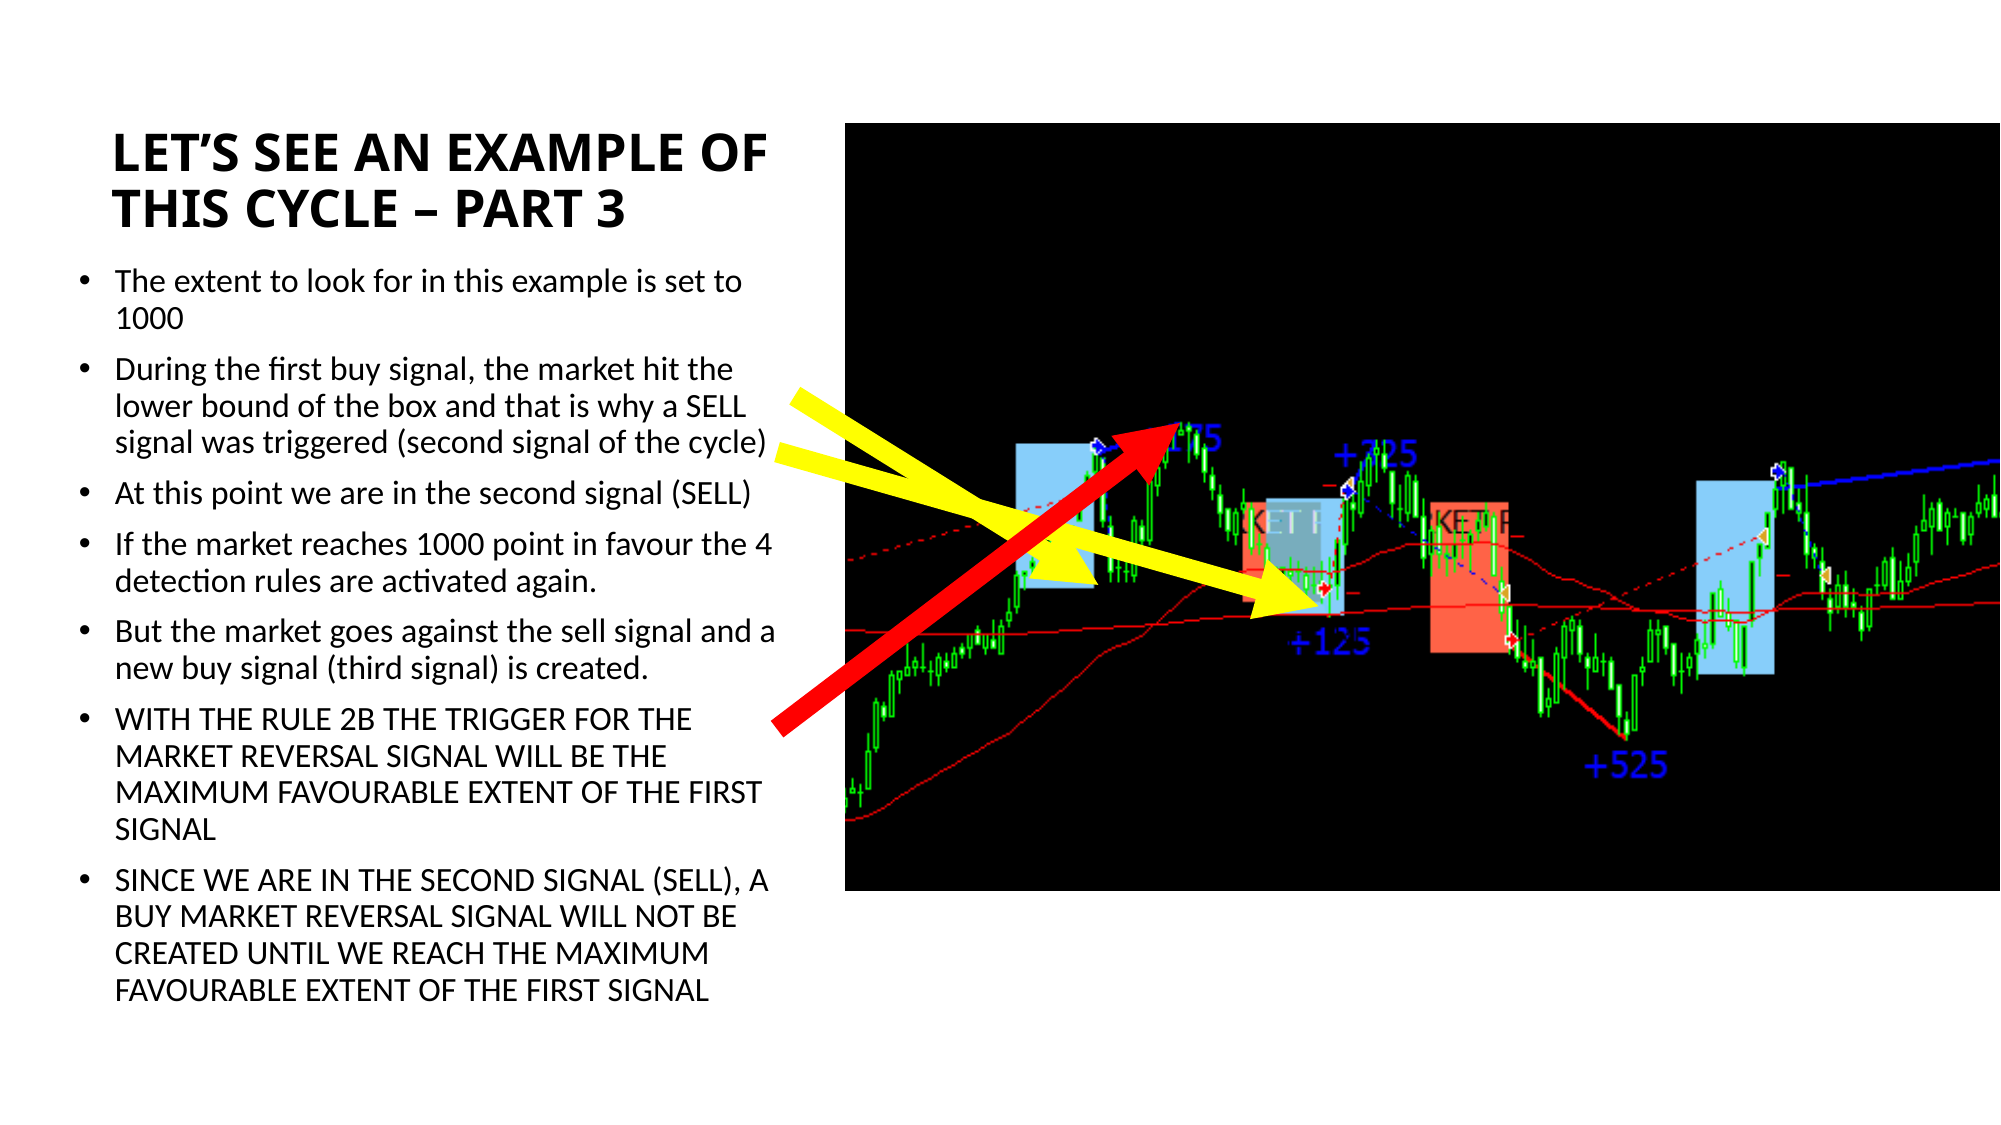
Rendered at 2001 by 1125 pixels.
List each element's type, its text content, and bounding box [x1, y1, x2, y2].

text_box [777, 422, 1181, 730]
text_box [794, 395, 1099, 422]
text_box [1181, 452, 1319, 607]
title LET’S SEE AN EXAMPLE OF THIS CYCLE – PART 3 [96, 89, 845, 275]
picture [844, 123, 2000, 891]
list The extent to look for in this example is set to 1000 During the first buy signal, the market hit the lower bound of the box and that is why a SELL signal was triggered (second signal of the cycle) At this point we are in the second signal (SELL) If the market reaches 1000 point in favour the 4 detection rules are activated again. But the market goes against the sell signal and a new buy signal (third signal) is created. WITH THE RULE 2B THE TRIGGER FOR THE MARKET REVERSAL SIGNAL WILL BE THE MAXIMUM FAVOURABLE EXTENT OF THE FIRST SIGNAL SINCE WE ARE IN THE SECOND SIGNAL (SELL), A BUY MARKET REVERSAL SIGNAL WILL NOT BE CREATED UNTIL WE REACH THE MAXIMUM FAVOURABLE EXTENT OF THE FIRST SIGNAL [63, 252, 812, 1020]
